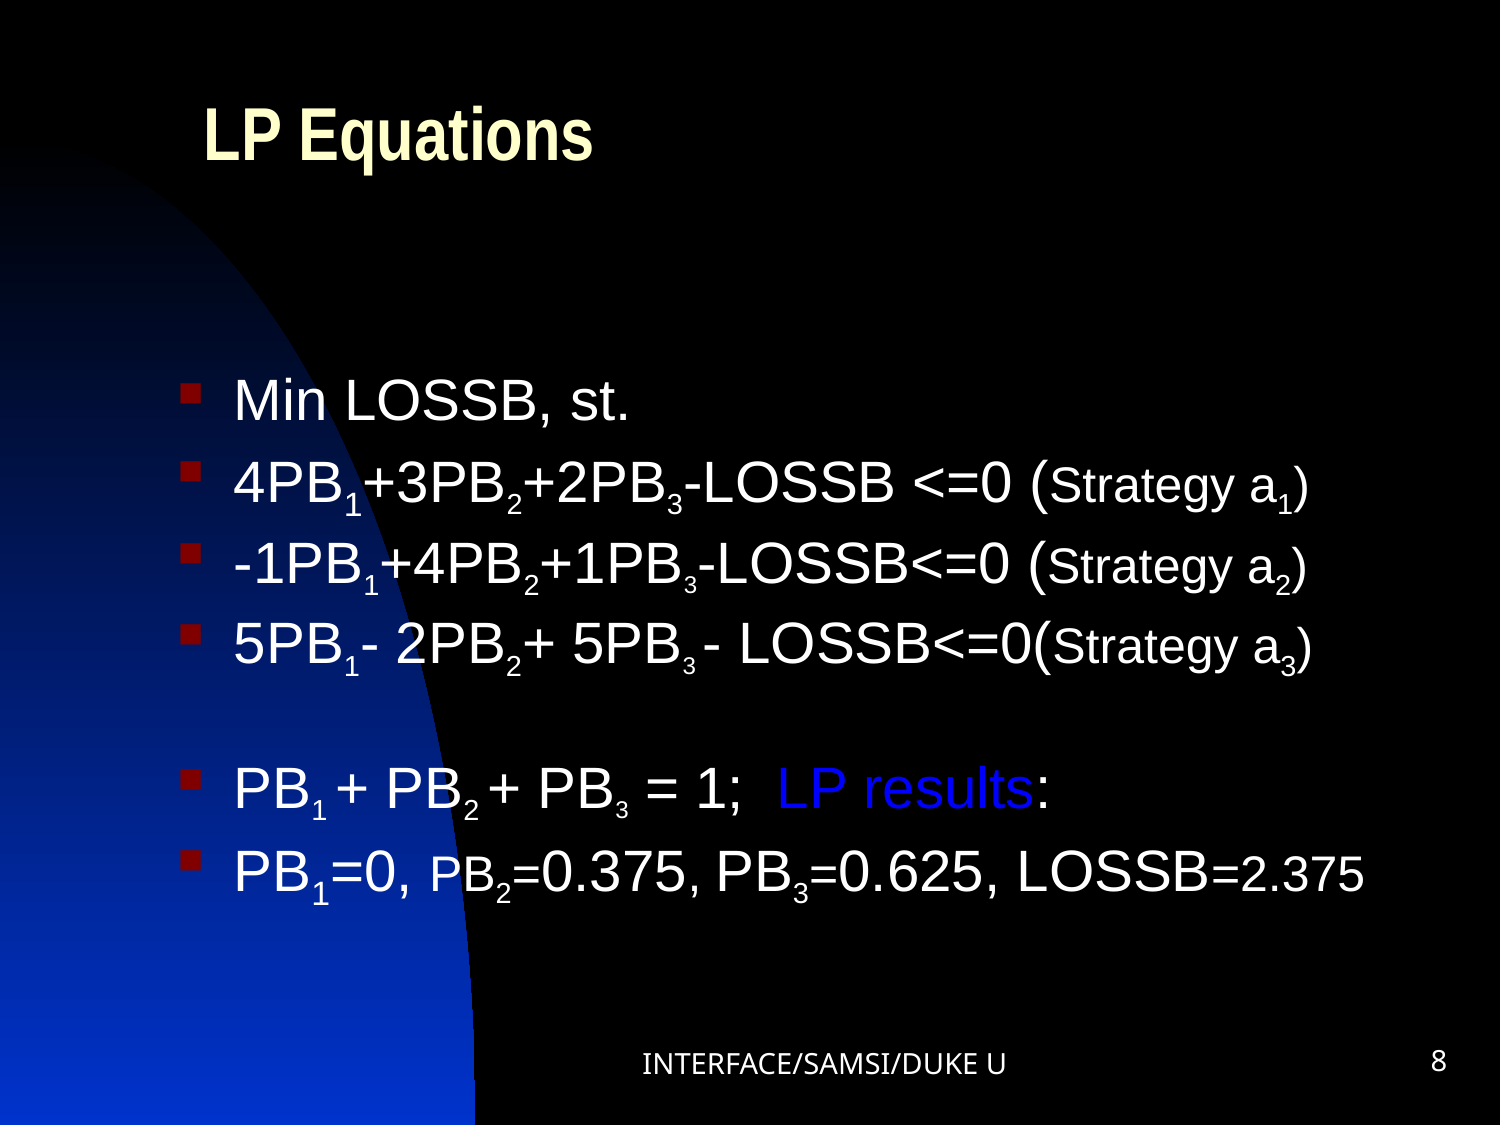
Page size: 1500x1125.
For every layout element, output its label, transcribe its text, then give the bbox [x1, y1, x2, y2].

title LP Equations [188, 87, 1468, 197]
list Min LOSSB, st. 4PB1+3PB2+2PB3-LOSSB <=0 (Strategy a1) -1PB1+4PB2+1PB3-LOSSB<=0 (Strategy a2) 5PB1- 2PB2+ 5PB3 - LOSSB<=0(Strategy a3) PB1 + PB2 + PB3 = 1; LP results: PB1=0, PB2=0.375, PB3=0.625, LOSSB=2.375 [162, 362, 1438, 976]
slide_number 8 [1149, 1025, 1463, 1100]
footer INTERFACE/SAMSI/DUKE U [587, 1025, 1063, 1100]
